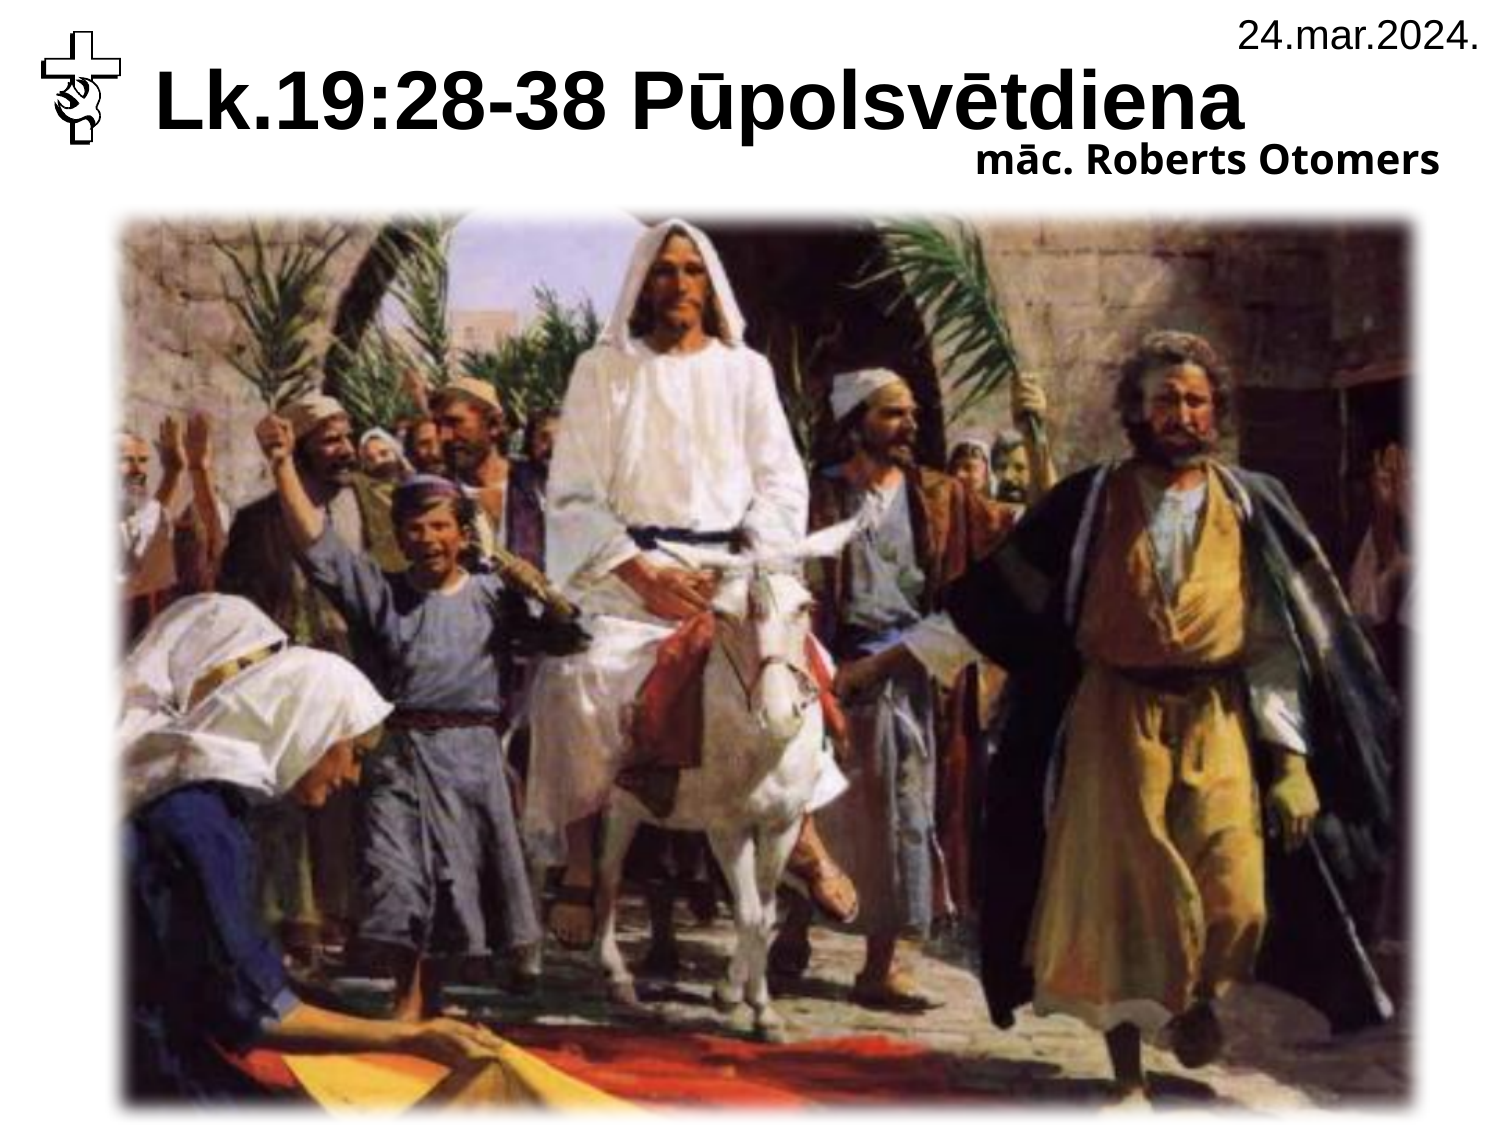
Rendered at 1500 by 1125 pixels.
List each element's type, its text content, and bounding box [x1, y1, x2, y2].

picture [40, 30, 122, 145]
text_box 24.mar.2024. [1222, 0, 1500, 65]
title Lk.19:28-38 Pūpolsvētdiena [29, 8, 1371, 185]
text_box māc. Roberts Otomers [915, 125, 1500, 191]
picture [105, 204, 1430, 1125]
